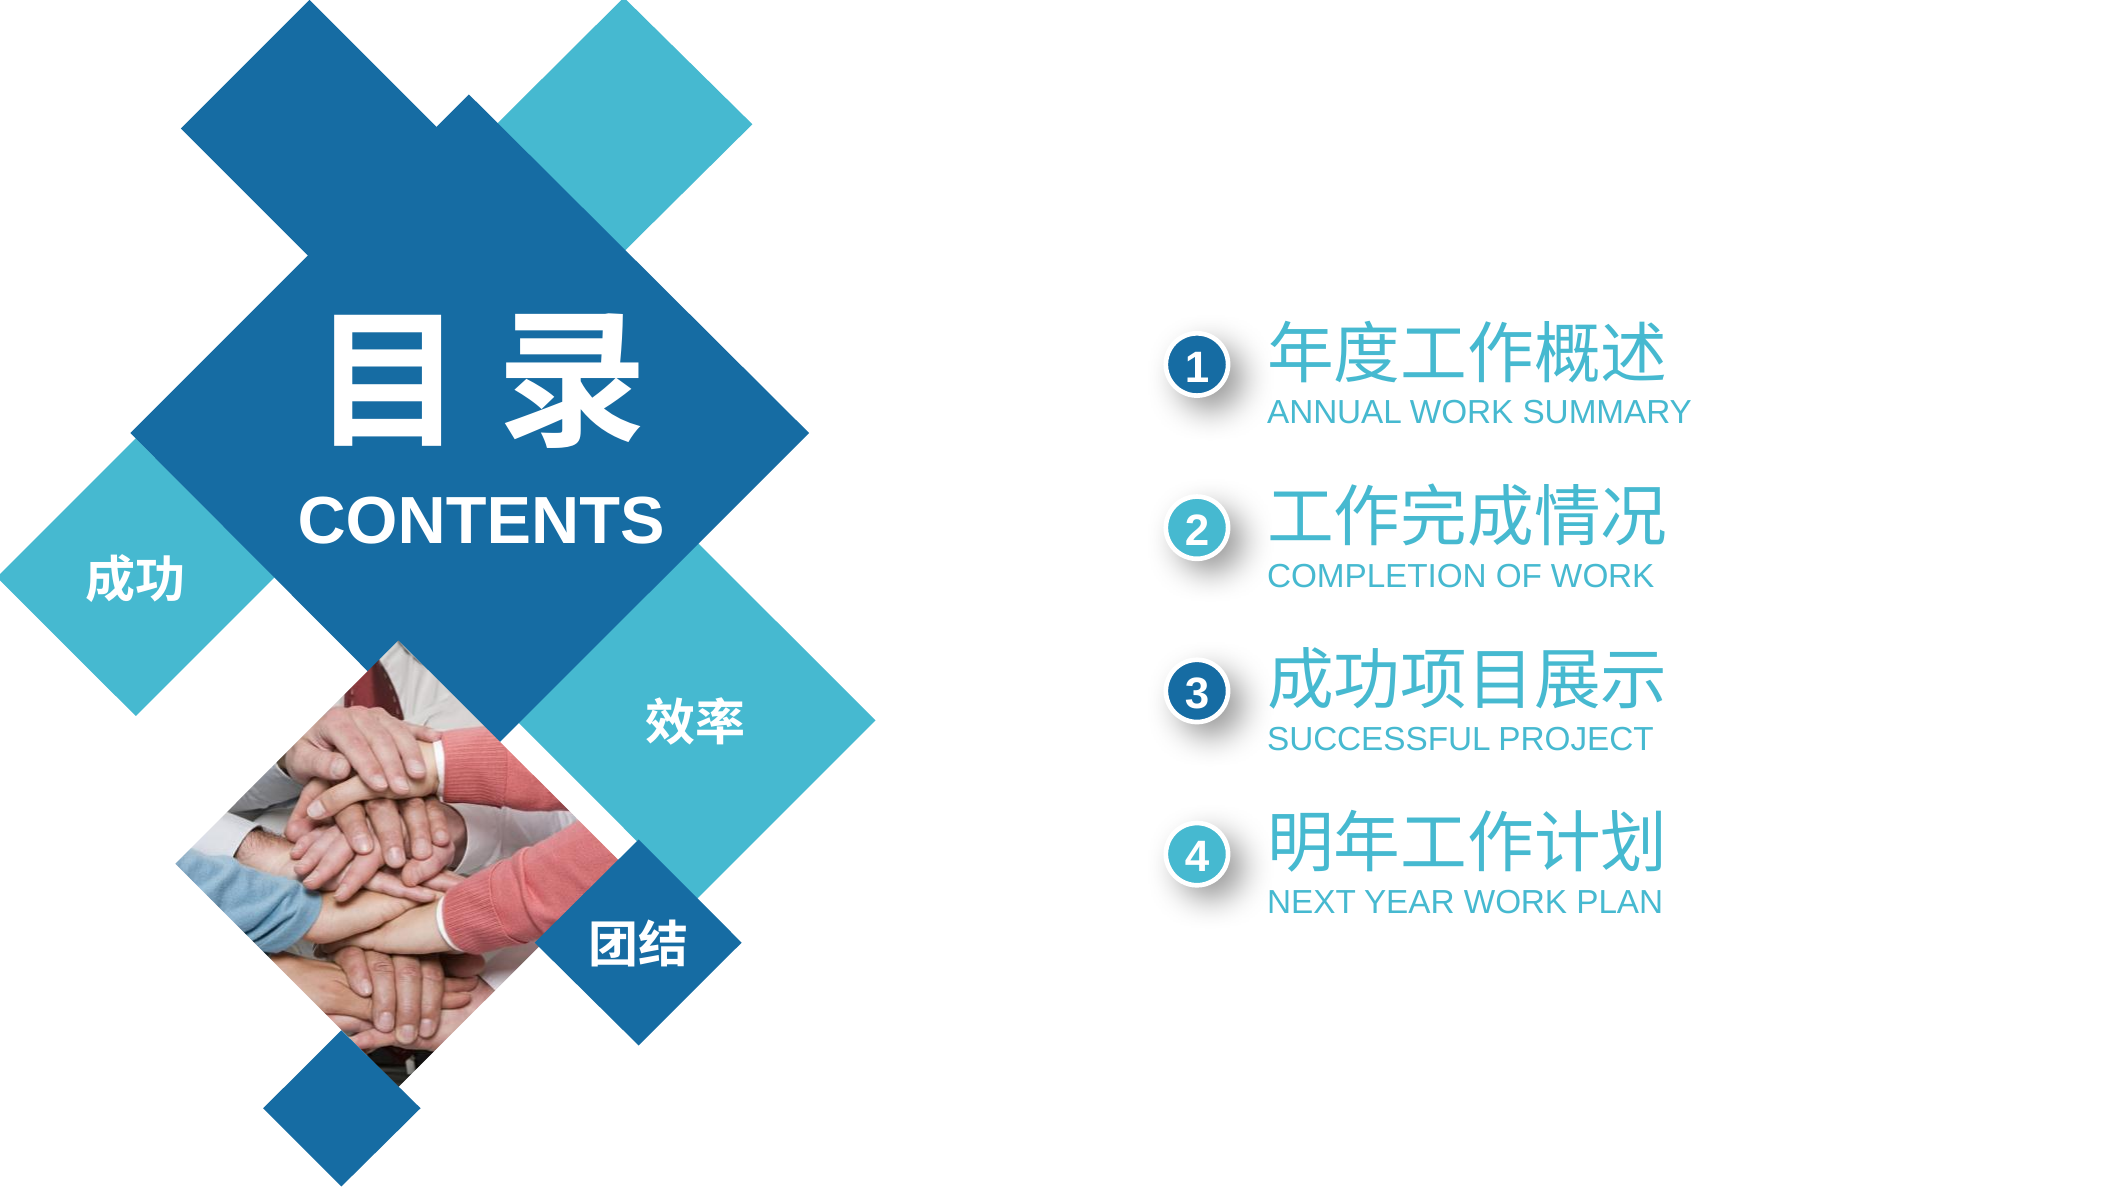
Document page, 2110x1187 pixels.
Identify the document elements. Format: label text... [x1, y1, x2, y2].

text_box [263, 1030, 421, 1187]
text_box 2 [1164, 495, 1230, 560]
text_box [180, 0, 436, 255]
text_box [175, 640, 618, 1087]
text_box [130, 298, 810, 741]
text_box 团结 [534, 839, 742, 1046]
text_box [498, 0, 753, 250]
text_box 成功 [0, 439, 274, 716]
text_box 4 [1164, 821, 1230, 887]
text_box CONTENTS [289, 477, 673, 558]
text_box 效率 [519, 544, 876, 898]
text_box 目 录 [265, 284, 697, 465]
text_box 1 [1164, 332, 1230, 397]
text_box 3 [1164, 658, 1230, 724]
text_box [279, 94, 660, 284]
